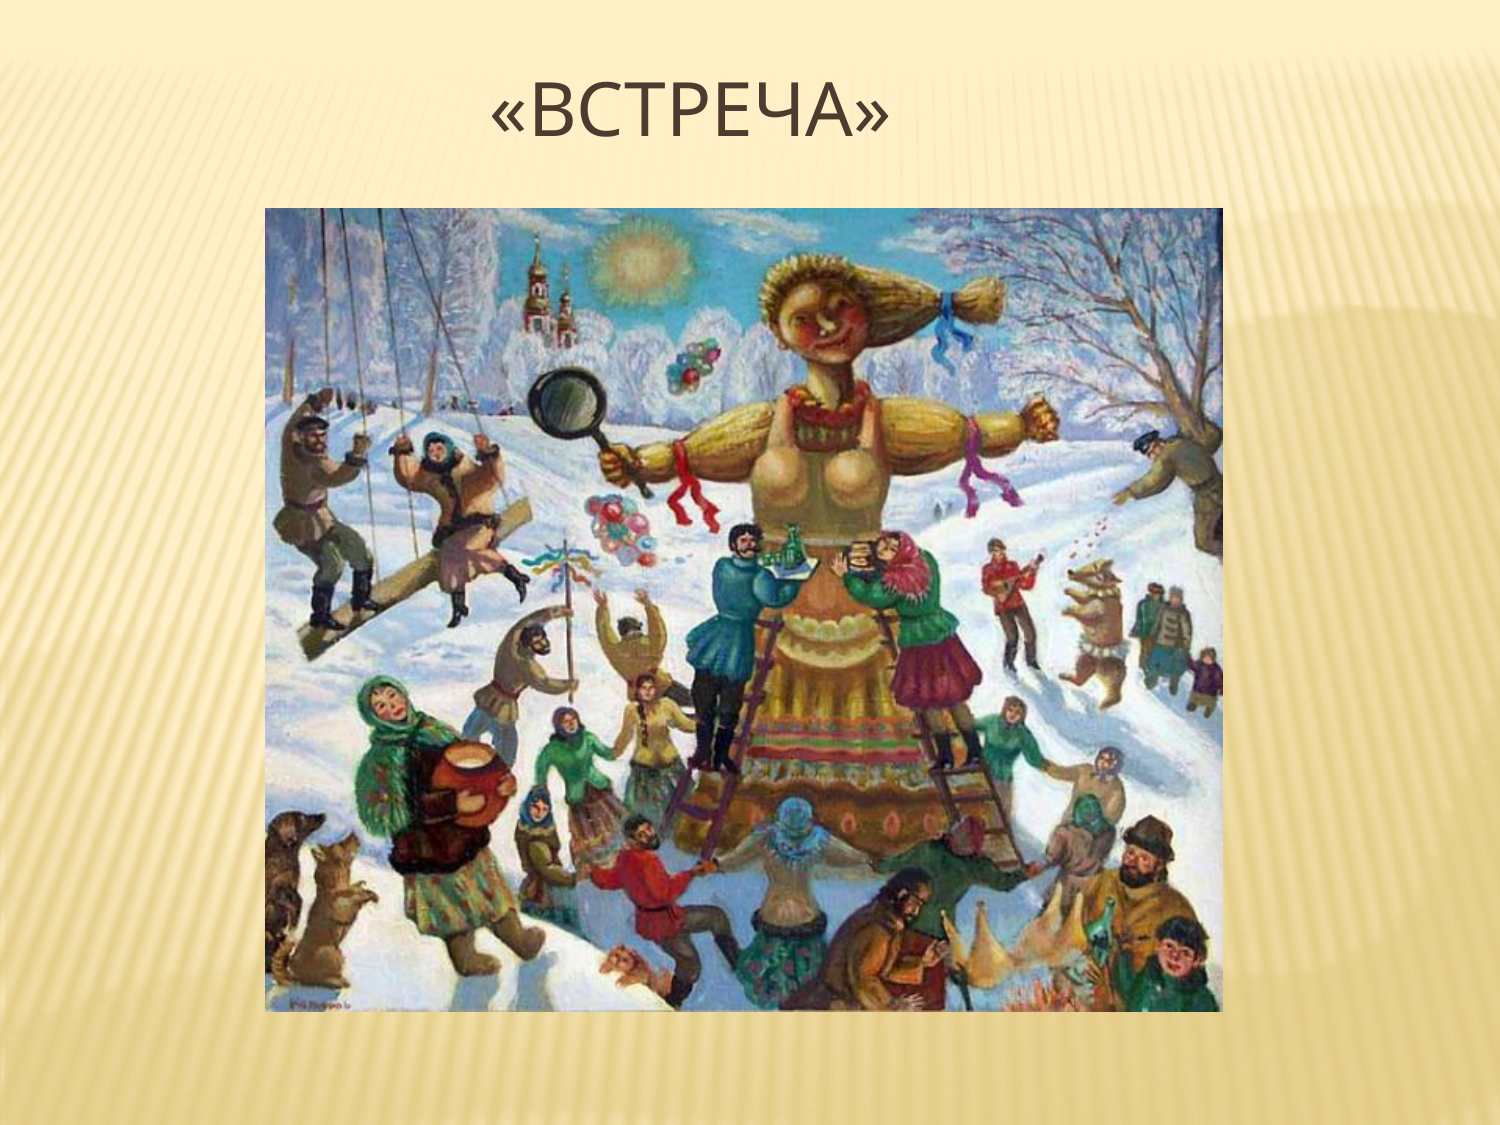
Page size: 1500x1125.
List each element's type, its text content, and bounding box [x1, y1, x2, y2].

text_box «ВСТРЕЧА» [289, 54, 1093, 160]
picture [265, 207, 1223, 1012]
